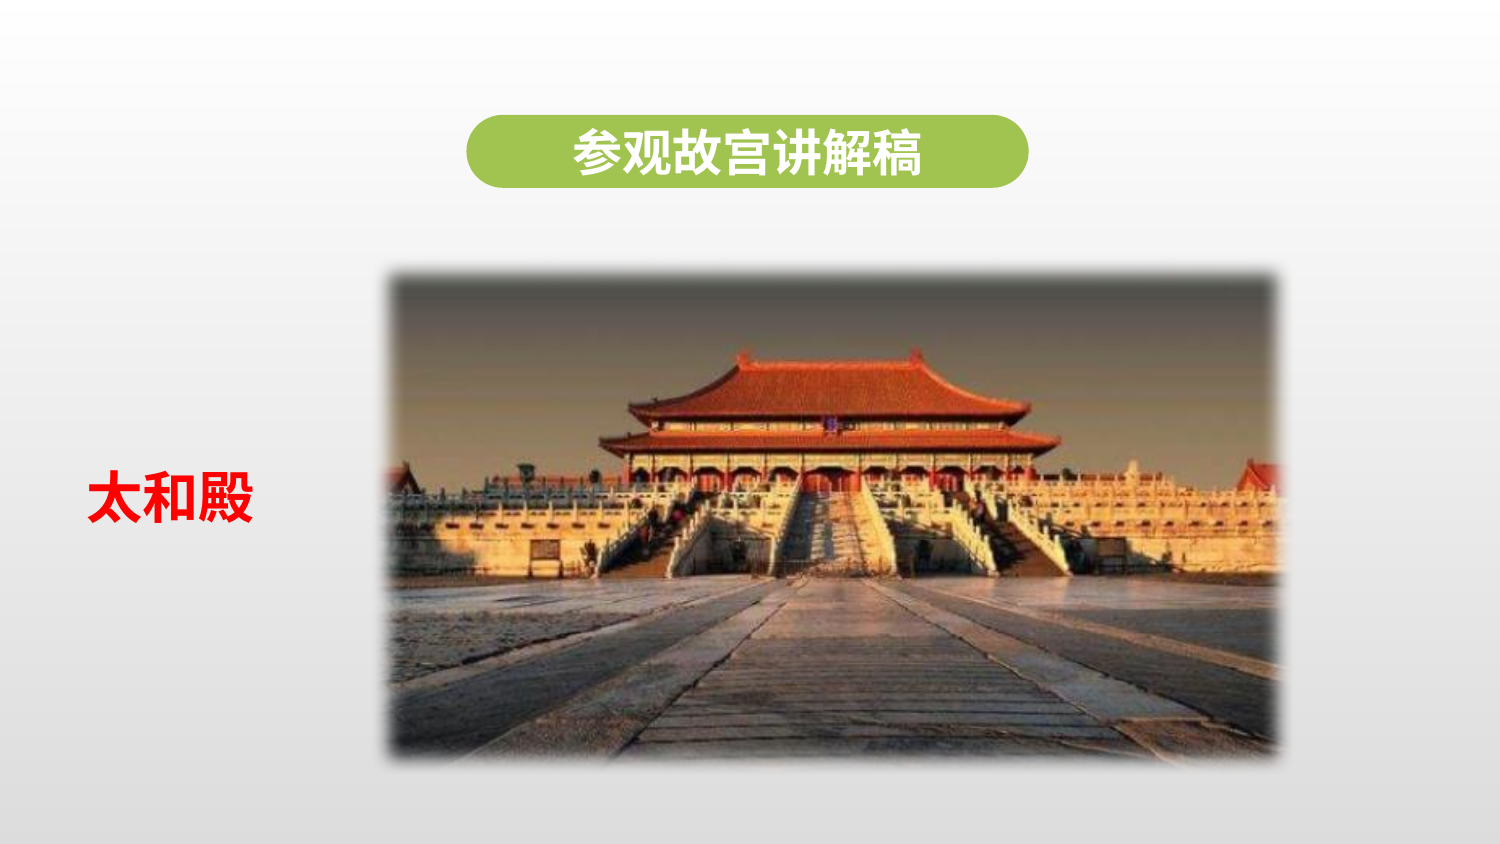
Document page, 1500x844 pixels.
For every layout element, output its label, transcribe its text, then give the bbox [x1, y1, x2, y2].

picture [371, 256, 1294, 775]
text_box 参观故宫讲解稿 [465, 113, 1030, 189]
text_box 太和殿 [75, 456, 267, 536]
